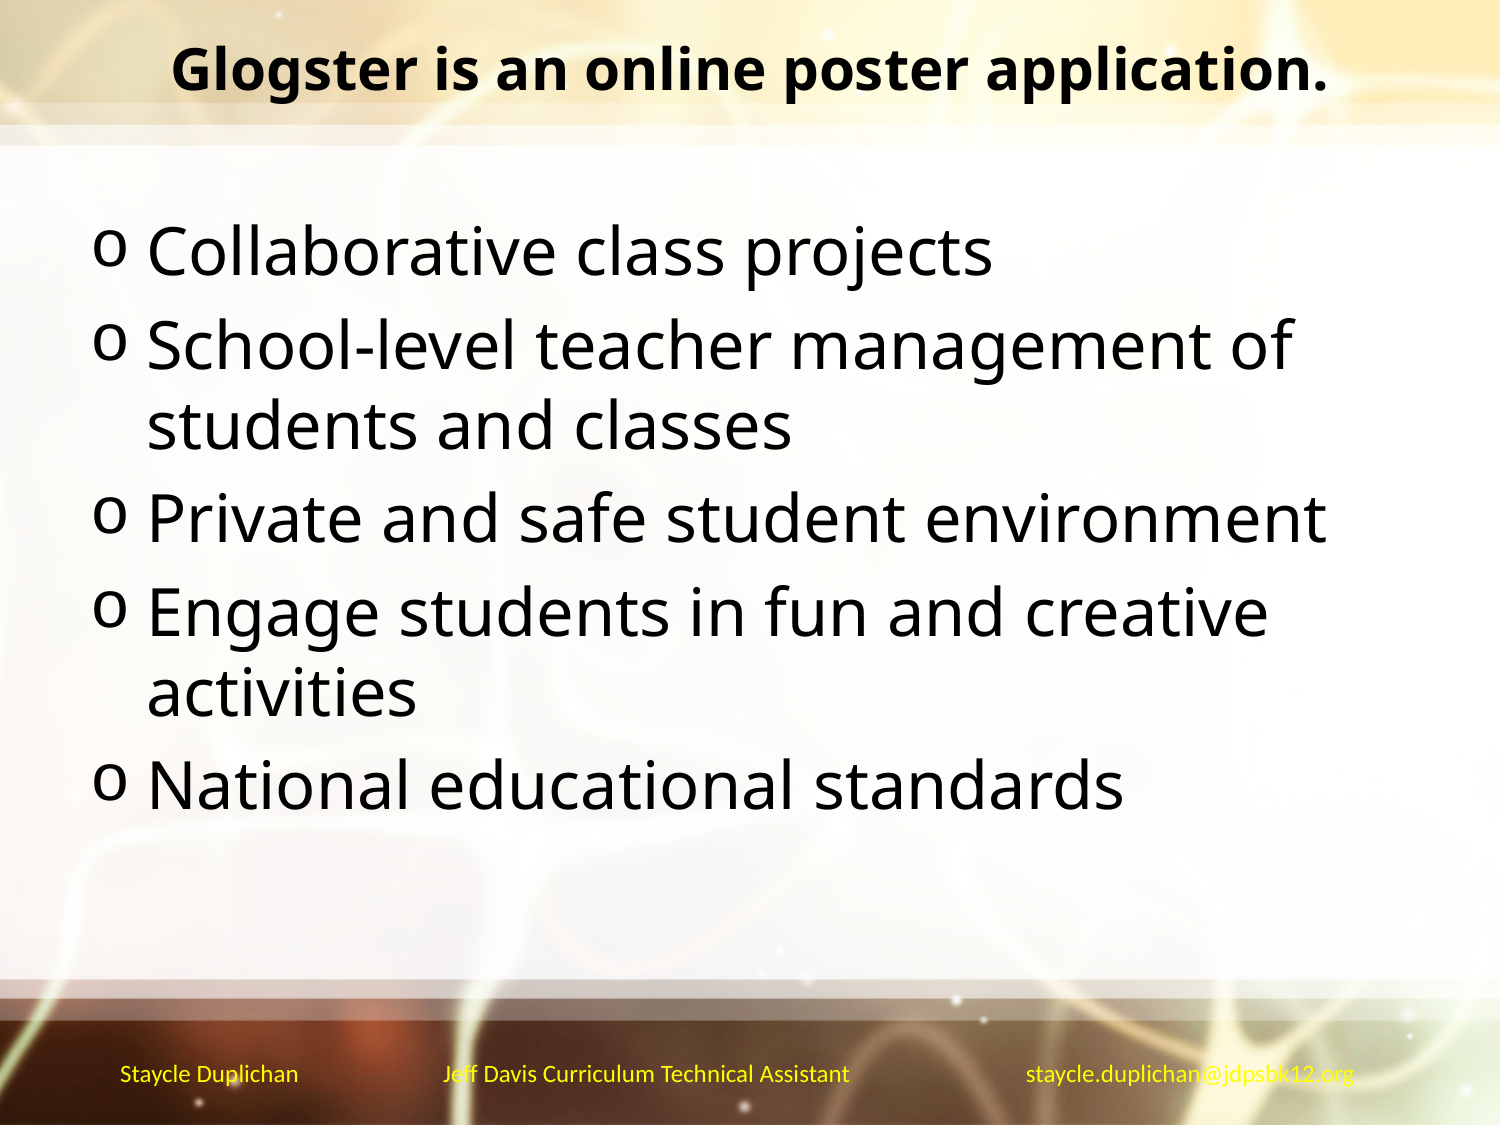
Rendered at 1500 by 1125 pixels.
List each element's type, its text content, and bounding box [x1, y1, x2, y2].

picture [0, 0, 1500, 1125]
footer Staycle Duplichan Jeff Davis Curriculum Technical Assistant staycle.duplichan@jdpsbk12.org [37, 1042, 1438, 1103]
list Glogster is an online poster application. Collaborative class projects School-level teacher management of students and classes Private and safe student environment Engage students in fun and creative activities National educational standards [75, 24, 1425, 1005]
